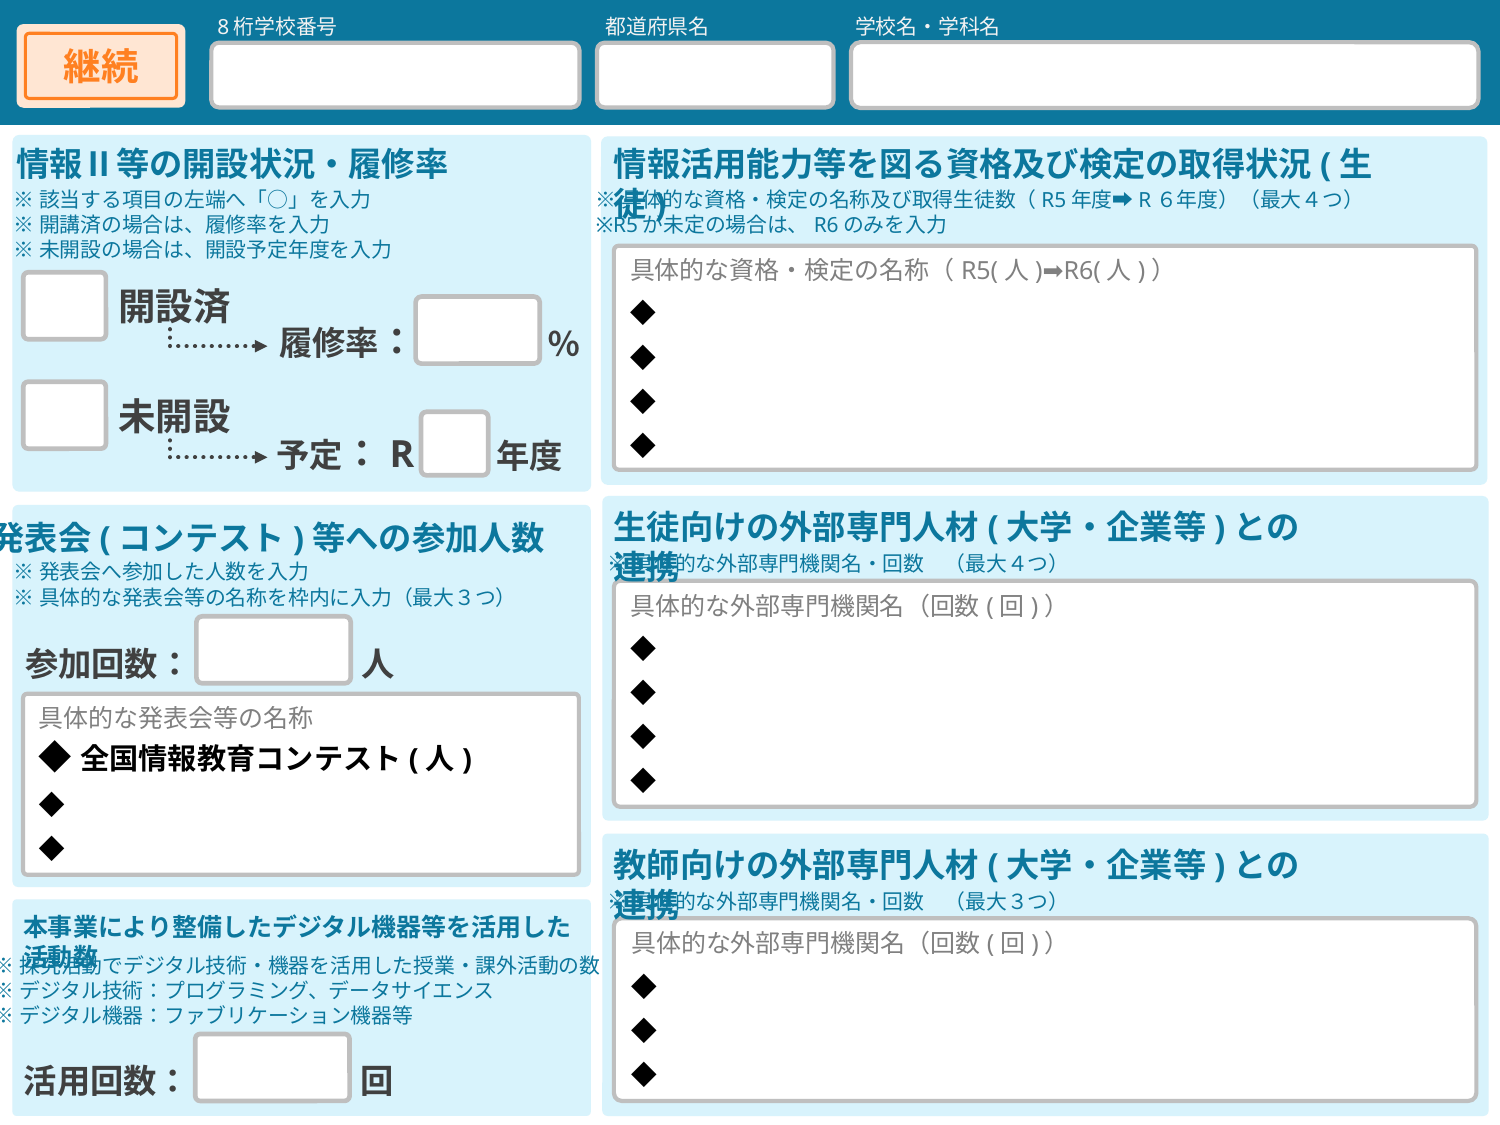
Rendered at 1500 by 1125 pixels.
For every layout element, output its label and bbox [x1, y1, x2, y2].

text_box [11, 134, 592, 493]
text_box [11, 898, 592, 1117]
text_box [601, 833, 1490, 1117]
picture [0, 983, 9, 997]
text_box [601, 495, 1490, 822]
picture [0, 958, 9, 972]
text_box [0, 0, 1500, 126]
picture [0, 1008, 9, 1022]
text_box [600, 135, 1488, 486]
text_box [11, 504, 592, 888]
